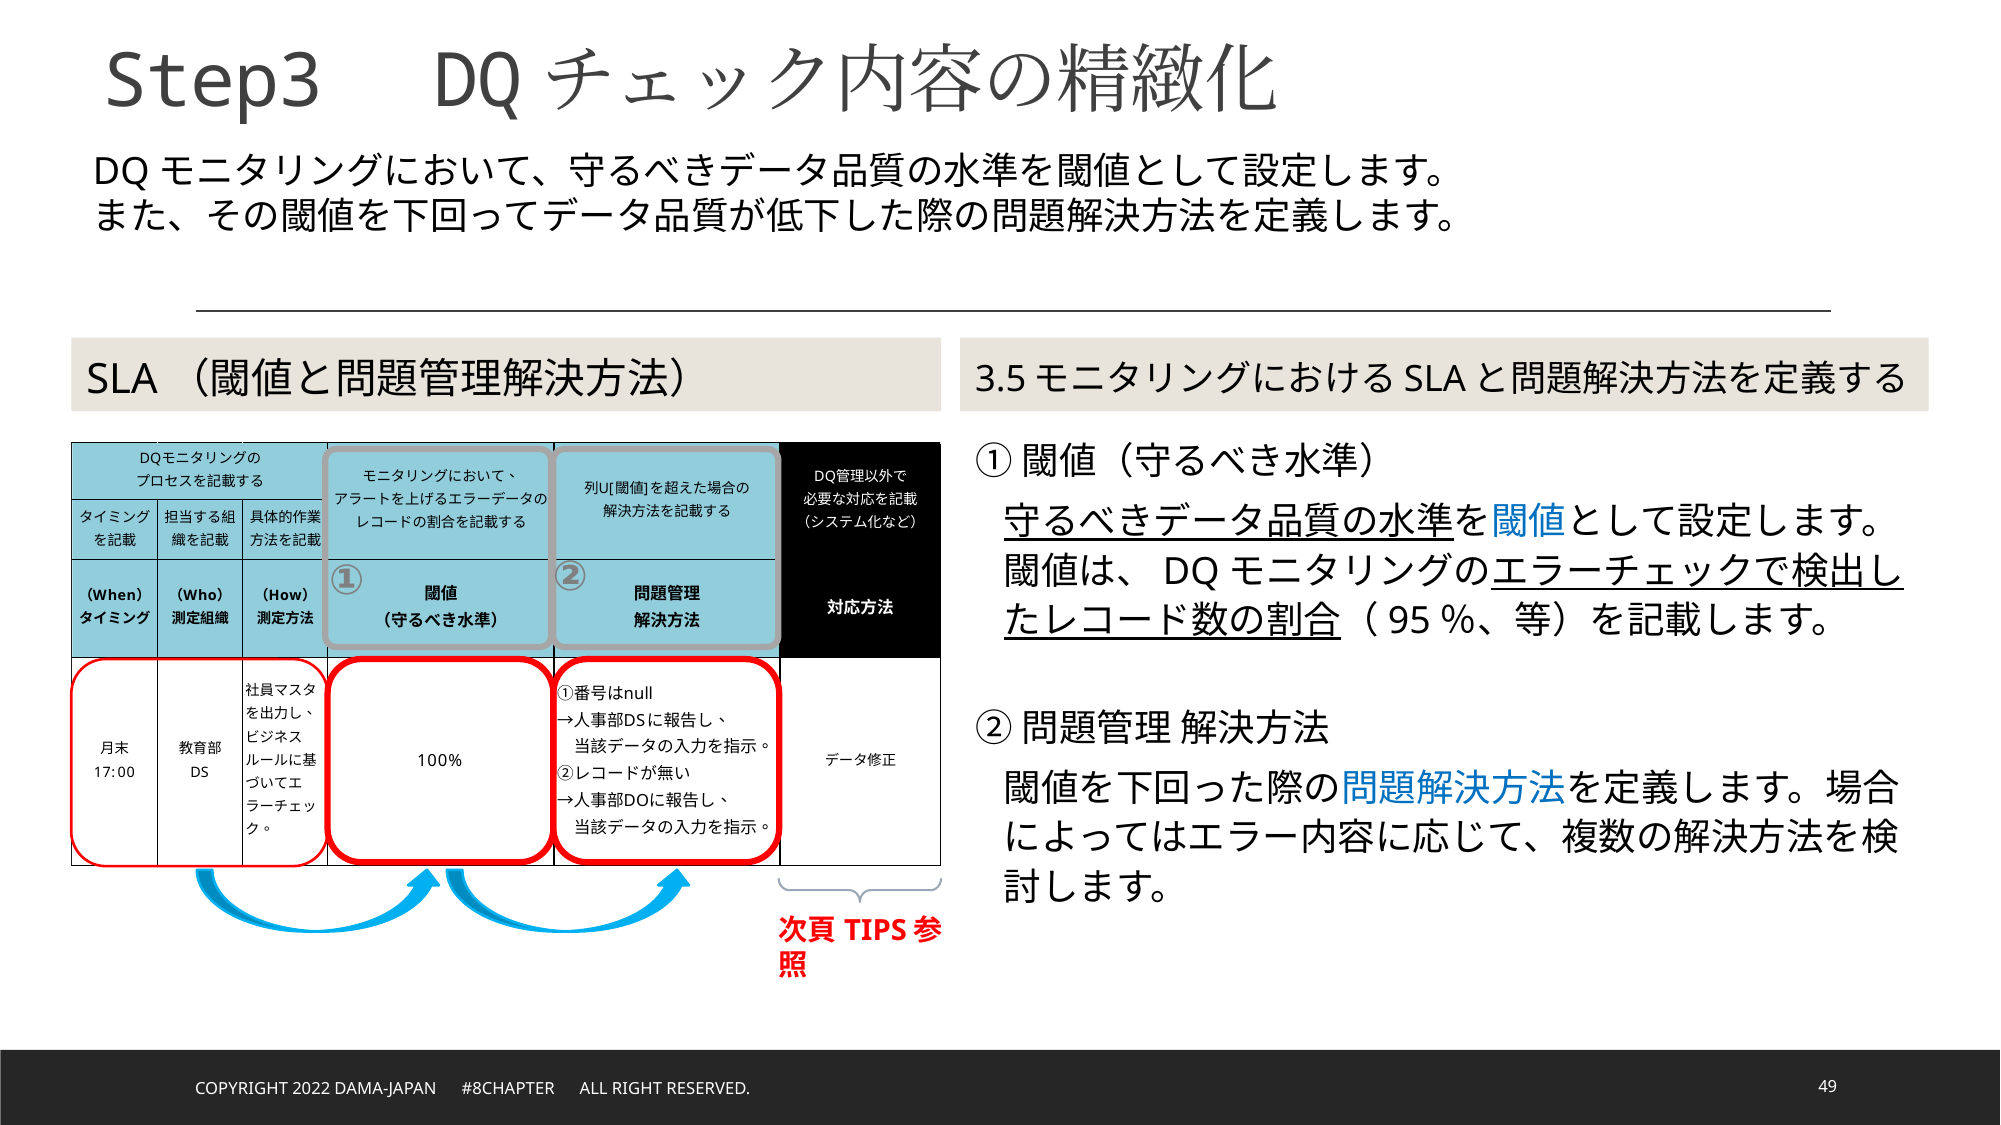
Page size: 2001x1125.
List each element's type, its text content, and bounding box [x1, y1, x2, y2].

text_box [777, 878, 943, 903]
title Step3 DQチェック内容の精緻化 [87, 47, 1830, 130]
list 3.5モニタリングにおけるSLAと問題解決方法を定義する [960, 337, 1929, 412]
text_box DQモニタリングにおいて、守るべきデータ品質の水準を閾値として設定します。 また、その閾値を下回ってデータ品質が低下した際の問題解決方法を定義します。 [78, 139, 1922, 245]
picture [70, 441, 942, 867]
text_box [447, 874, 689, 932]
text_box 次頁TIPS参照 [763, 903, 979, 989]
list SLA（閾値と問題管理解決方法） [71, 337, 942, 412]
list ①閾値（守るべき水準） 守るべきデータ品質の水準を閾値として設定します。閾値は、DQモニタリングのエラーチェックで検出したレコード数の割合（95％、等）を記載します。 ②問題管理 解決方法 閾値を下回った際の問題解決方法を定義します。場合によってはエラー内容に応じて、複数の解決方法を検討します。 [960, 425, 1929, 974]
text_box [197, 874, 439, 932]
footer Copyright 2022 DAMA-JAPAN #8chapter All right reserved. [180, 1057, 1299, 1118]
slide_number 49 [1803, 1057, 1932, 1118]
